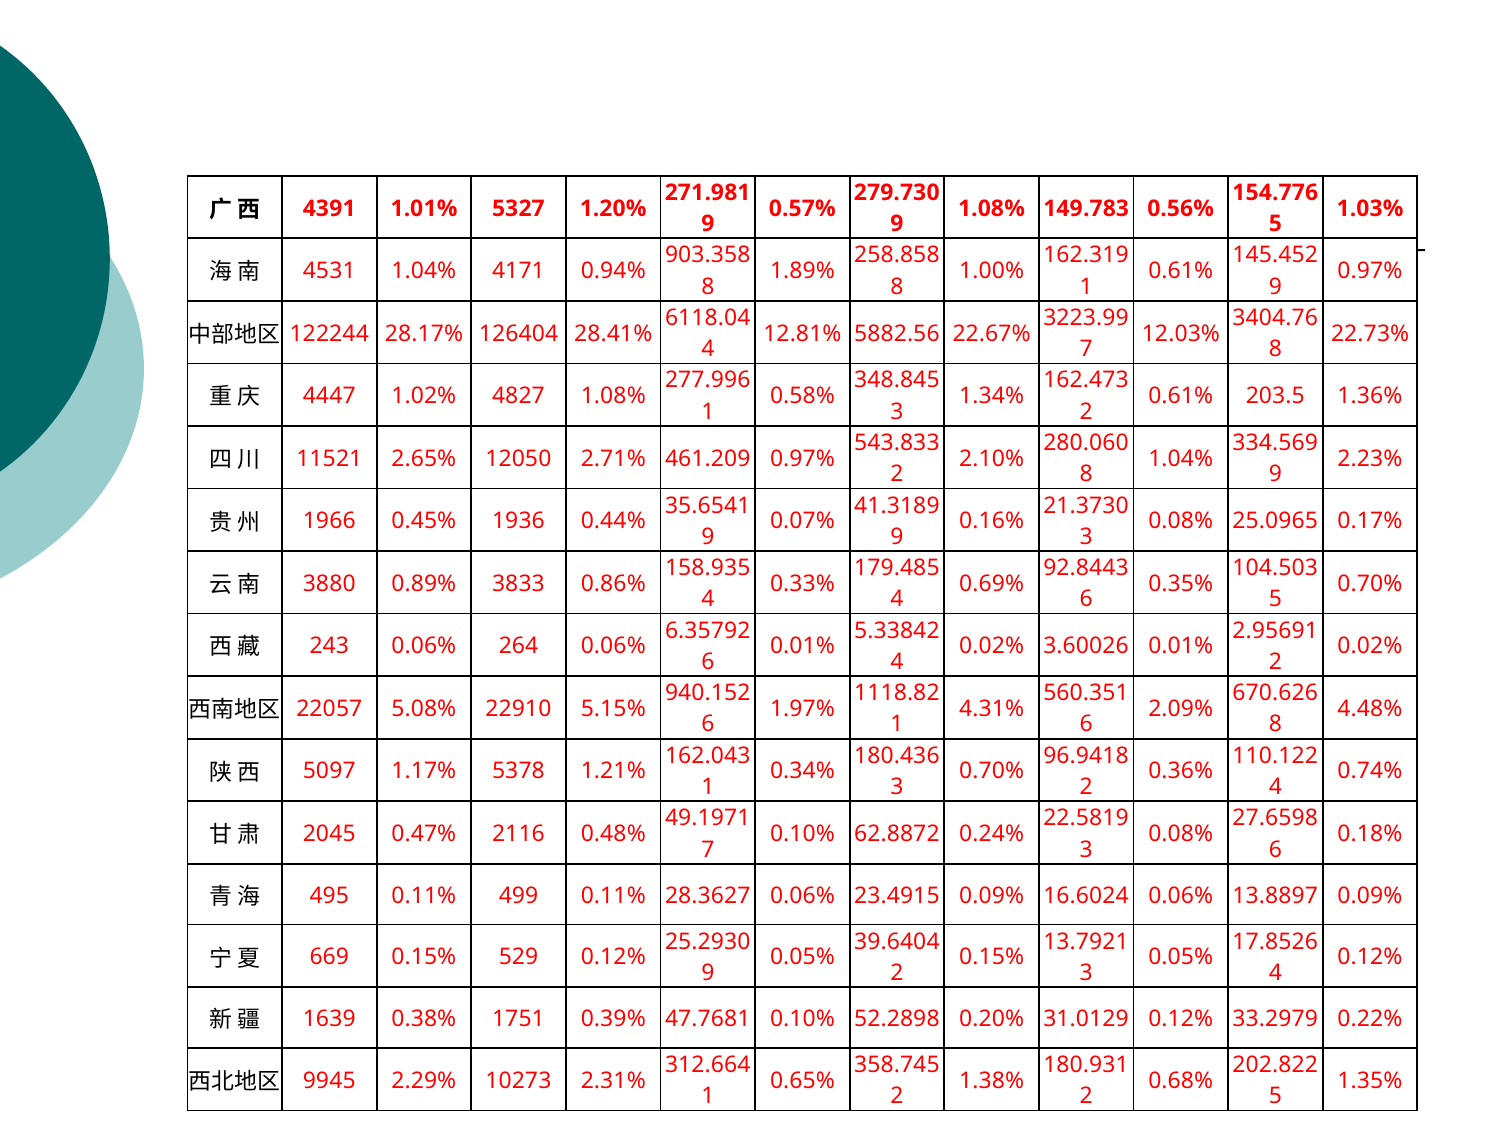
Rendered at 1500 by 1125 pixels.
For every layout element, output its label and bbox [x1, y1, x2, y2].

table_cell [283, 865, 376, 924]
table_cell [1040, 614, 1133, 675]
table_cell [1229, 1049, 1322, 1110]
table_cell [756, 489, 849, 550]
table_header [1040, 177, 1133, 237]
table_cell [945, 364, 1038, 425]
table_cell [188, 677, 281, 738]
table_cell [851, 925, 943, 986]
table_cell [472, 614, 565, 675]
table_cell [1324, 925, 1416, 986]
table_cell [283, 552, 376, 613]
table_cell [378, 677, 470, 738]
table_cell [1134, 489, 1227, 550]
table_cell [1134, 364, 1227, 425]
table_cell [661, 239, 754, 300]
table_cell [756, 614, 849, 675]
table_cell [283, 677, 376, 738]
table_cell [945, 740, 1038, 800]
table_cell [188, 364, 281, 425]
table_cell [1324, 614, 1416, 675]
table_cell [472, 865, 565, 924]
table_cell [378, 489, 470, 550]
table_cell [851, 427, 943, 488]
table_header [1324, 177, 1416, 237]
table_cell [945, 988, 1038, 1047]
table_cell [283, 925, 376, 986]
table_cell [378, 552, 470, 613]
table_cell [567, 614, 660, 675]
table_cell [1324, 552, 1416, 613]
table_cell [851, 489, 943, 550]
table_cell [1229, 988, 1322, 1047]
table_cell [1229, 489, 1322, 550]
table_cell [945, 1049, 1038, 1110]
table_cell [1040, 925, 1133, 986]
table_cell [1324, 239, 1416, 300]
table_cell [1040, 740, 1133, 800]
table_cell [378, 988, 470, 1047]
table_cell [945, 427, 1038, 488]
table_cell [1134, 802, 1227, 863]
table_cell [945, 614, 1038, 675]
table_cell [756, 552, 849, 613]
table_cell [945, 239, 1038, 300]
table_cell [567, 988, 660, 1047]
table_cell [851, 302, 943, 363]
table_cell [851, 988, 943, 1047]
table_cell [567, 865, 660, 924]
table_cell [1229, 865, 1322, 924]
table_cell [378, 925, 470, 986]
table_cell [756, 988, 849, 1047]
table_cell [188, 239, 281, 300]
table_cell [756, 865, 849, 924]
table_cell [1324, 427, 1416, 488]
table_cell [567, 1049, 660, 1110]
table_cell [945, 802, 1038, 863]
table_cell [472, 552, 565, 613]
table_cell [945, 677, 1038, 738]
table_cell [472, 677, 565, 738]
table_cell [378, 1049, 470, 1110]
table_cell [1229, 302, 1322, 363]
table_cell [1134, 239, 1227, 300]
table_cell [661, 427, 754, 488]
table_cell [756, 802, 849, 863]
table_cell [1134, 988, 1227, 1047]
table_cell [1040, 677, 1133, 738]
table_cell [378, 865, 470, 924]
table_cell [1040, 988, 1133, 1047]
table_cell [945, 552, 1038, 613]
table_cell [661, 1049, 754, 1110]
table_cell [851, 865, 943, 924]
table_cell [756, 1049, 849, 1110]
table_cell [1134, 1049, 1227, 1110]
table_cell [1134, 677, 1227, 738]
table_cell [567, 740, 660, 800]
table_cell [1134, 925, 1227, 986]
table_cell [756, 364, 849, 425]
table_cell [188, 925, 281, 986]
table_cell [1040, 552, 1133, 613]
table_cell [188, 988, 281, 1047]
table_cell [756, 427, 849, 488]
table_cell [188, 1049, 281, 1110]
table_cell [661, 802, 754, 863]
table_cell [472, 740, 565, 800]
table_cell [283, 489, 376, 550]
table_cell [1229, 677, 1322, 738]
table_cell [188, 427, 281, 488]
table_cell [1134, 552, 1227, 613]
table_cell [1040, 427, 1133, 488]
table_cell [1324, 988, 1416, 1047]
table_cell [661, 865, 754, 924]
table_cell [1324, 802, 1416, 863]
table_cell [188, 740, 281, 800]
table_header [188, 177, 281, 237]
table_cell [283, 1049, 376, 1110]
table_cell [851, 802, 943, 863]
table_cell [472, 427, 565, 488]
table_cell [378, 302, 470, 363]
table_cell [1324, 865, 1416, 924]
table_cell [1134, 302, 1227, 363]
table_cell [1040, 802, 1133, 863]
table_cell [472, 364, 565, 425]
table_cell [1040, 239, 1133, 300]
table_cell [1229, 925, 1322, 986]
table_cell [378, 427, 470, 488]
table_cell [567, 239, 660, 300]
table_cell [1134, 427, 1227, 488]
table_cell [1040, 1049, 1133, 1110]
table_cell [472, 302, 565, 363]
table_cell [472, 802, 565, 863]
table_cell [567, 427, 660, 488]
table_cell [945, 925, 1038, 986]
table_cell [1134, 614, 1227, 675]
table_cell [1324, 740, 1416, 800]
table_cell [472, 239, 565, 300]
table_cell [661, 364, 754, 425]
table_cell [851, 364, 943, 425]
table_cell [1229, 364, 1322, 425]
table_cell [661, 302, 754, 363]
table_cell [661, 988, 754, 1047]
table_cell [1229, 614, 1322, 675]
table_cell [567, 489, 660, 550]
table_cell [661, 925, 754, 986]
table_header [283, 177, 376, 237]
table_cell [1040, 865, 1133, 924]
table_cell [188, 802, 281, 863]
table_cell [1324, 364, 1416, 425]
table_cell [567, 802, 660, 863]
table_cell [283, 614, 376, 675]
table_cell [1324, 302, 1416, 363]
table_cell [1324, 677, 1416, 738]
table_header [661, 177, 754, 237]
table_cell [661, 740, 754, 800]
table_cell [1229, 740, 1322, 800]
table_header [567, 177, 660, 237]
table_cell [756, 740, 849, 800]
table_cell [1324, 489, 1416, 550]
table_cell [1134, 740, 1227, 800]
table_cell [851, 1049, 943, 1110]
table_cell [472, 489, 565, 550]
table_cell [283, 988, 376, 1047]
table_cell [472, 925, 565, 986]
table_cell [283, 427, 376, 488]
table_cell [661, 614, 754, 675]
table_header [851, 177, 943, 237]
table_cell [283, 740, 376, 800]
table_cell [188, 552, 281, 613]
table_cell [1040, 364, 1133, 425]
table_cell [1229, 802, 1322, 863]
table_cell [851, 239, 943, 300]
table_cell [851, 740, 943, 800]
table_cell [661, 489, 754, 550]
table_header [945, 177, 1038, 237]
table_cell [1040, 489, 1133, 550]
table_cell [1040, 302, 1133, 363]
table_cell [378, 614, 470, 675]
table_cell [188, 489, 281, 550]
table_cell [188, 865, 281, 924]
table_header [1134, 177, 1227, 237]
table_cell [378, 740, 470, 800]
table_cell [567, 677, 660, 738]
table_cell [851, 677, 943, 738]
table_cell [188, 614, 281, 675]
table_cell [378, 802, 470, 863]
table_cell [756, 302, 849, 363]
table_cell [1229, 427, 1322, 488]
table_cell [661, 677, 754, 738]
table_cell [756, 239, 849, 300]
table_cell [756, 925, 849, 986]
table_cell [567, 302, 660, 363]
table_cell [378, 239, 470, 300]
table_cell [188, 302, 281, 363]
table_cell [283, 302, 376, 363]
table_header [1229, 177, 1322, 237]
table_cell [945, 302, 1038, 363]
table_cell [945, 865, 1038, 924]
table_cell [756, 677, 849, 738]
table_cell [851, 552, 943, 613]
table_cell [378, 364, 470, 425]
table_cell [1229, 239, 1322, 300]
table_cell [945, 489, 1038, 550]
table_cell [567, 364, 660, 425]
table_cell [1229, 552, 1322, 613]
table_cell [1324, 1049, 1416, 1110]
table_cell [472, 988, 565, 1047]
table_cell [472, 1049, 565, 1110]
table_cell [283, 239, 376, 300]
table_cell [283, 802, 376, 863]
table_cell [661, 552, 754, 613]
table_header [472, 177, 565, 237]
table_header [756, 177, 849, 237]
table_cell [283, 364, 376, 425]
table_cell [567, 925, 660, 986]
table_cell [567, 552, 660, 613]
table_header [378, 177, 470, 237]
table_cell [851, 614, 943, 675]
table_cell [1134, 865, 1227, 924]
